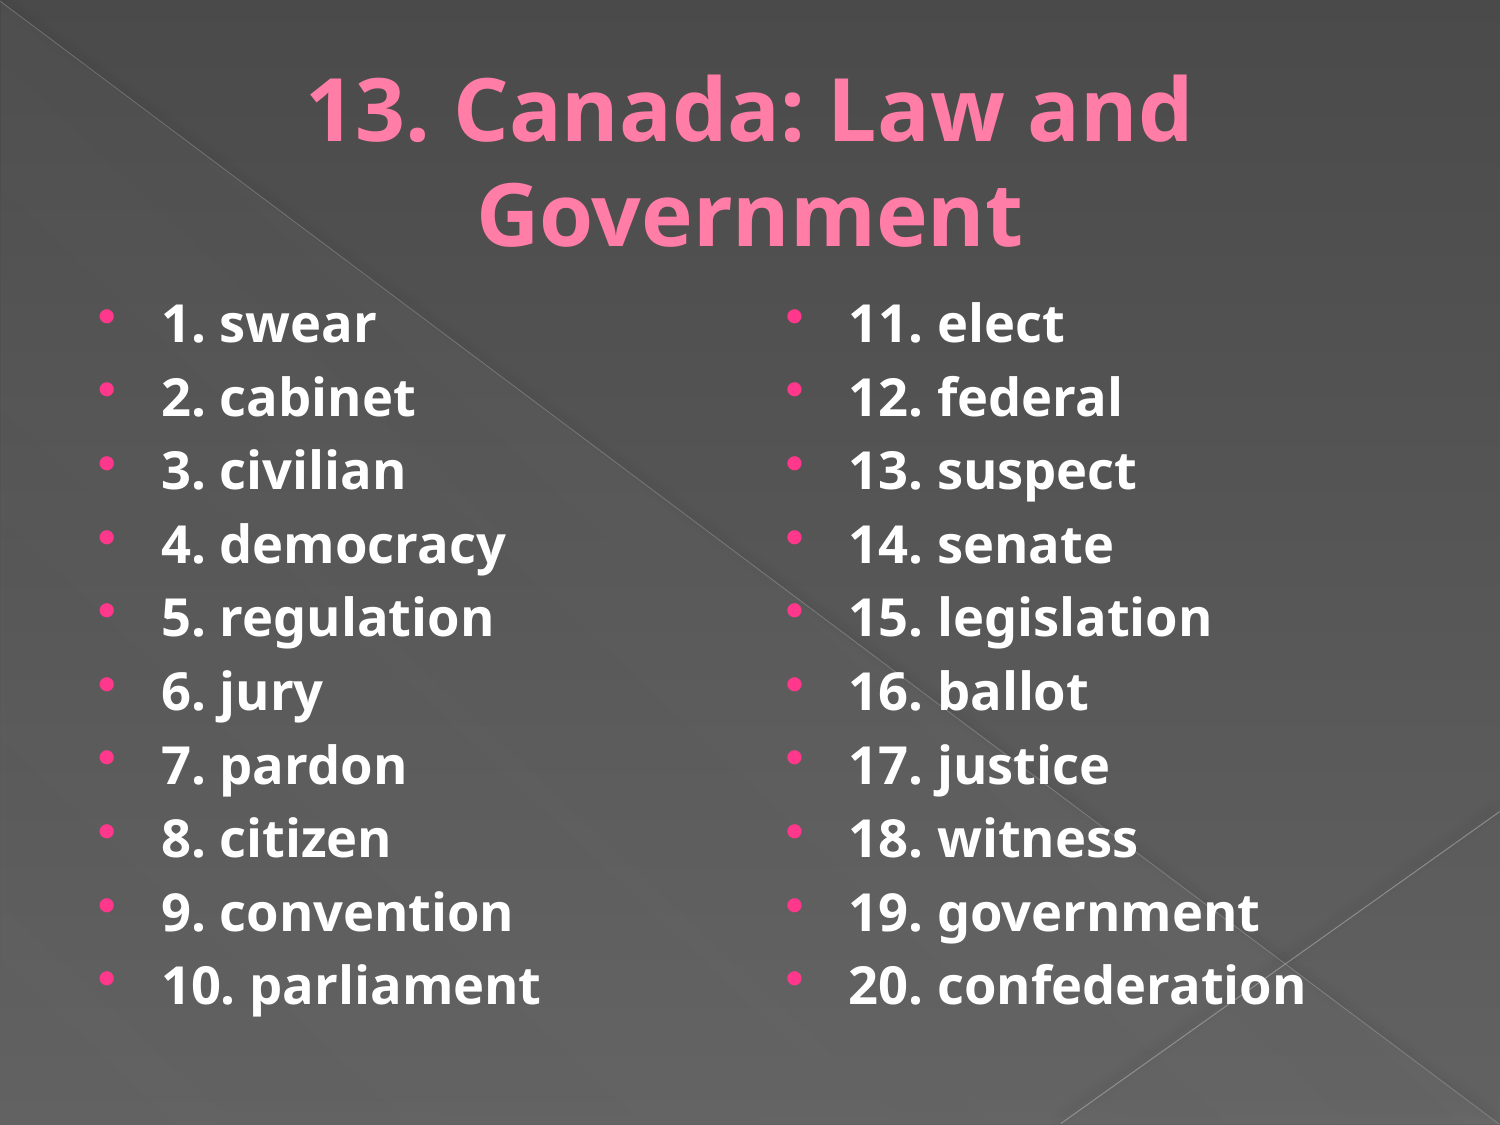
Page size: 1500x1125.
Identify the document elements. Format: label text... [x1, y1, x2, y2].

list 1. swear 2. cabinet 3. civilian 4. democracy 5. regulation 6. jury 7. pardon 8. citizen 9. convention 10. parliament [75, 282, 738, 1025]
list 11. elect 12. federal 13. suspect 14. senate 15. legislation 16. ballot 17. justice 18. witness 19. government 20. confederation [762, 282, 1425, 1025]
title 13. Canada: Law and Government [75, 43, 1425, 274]
